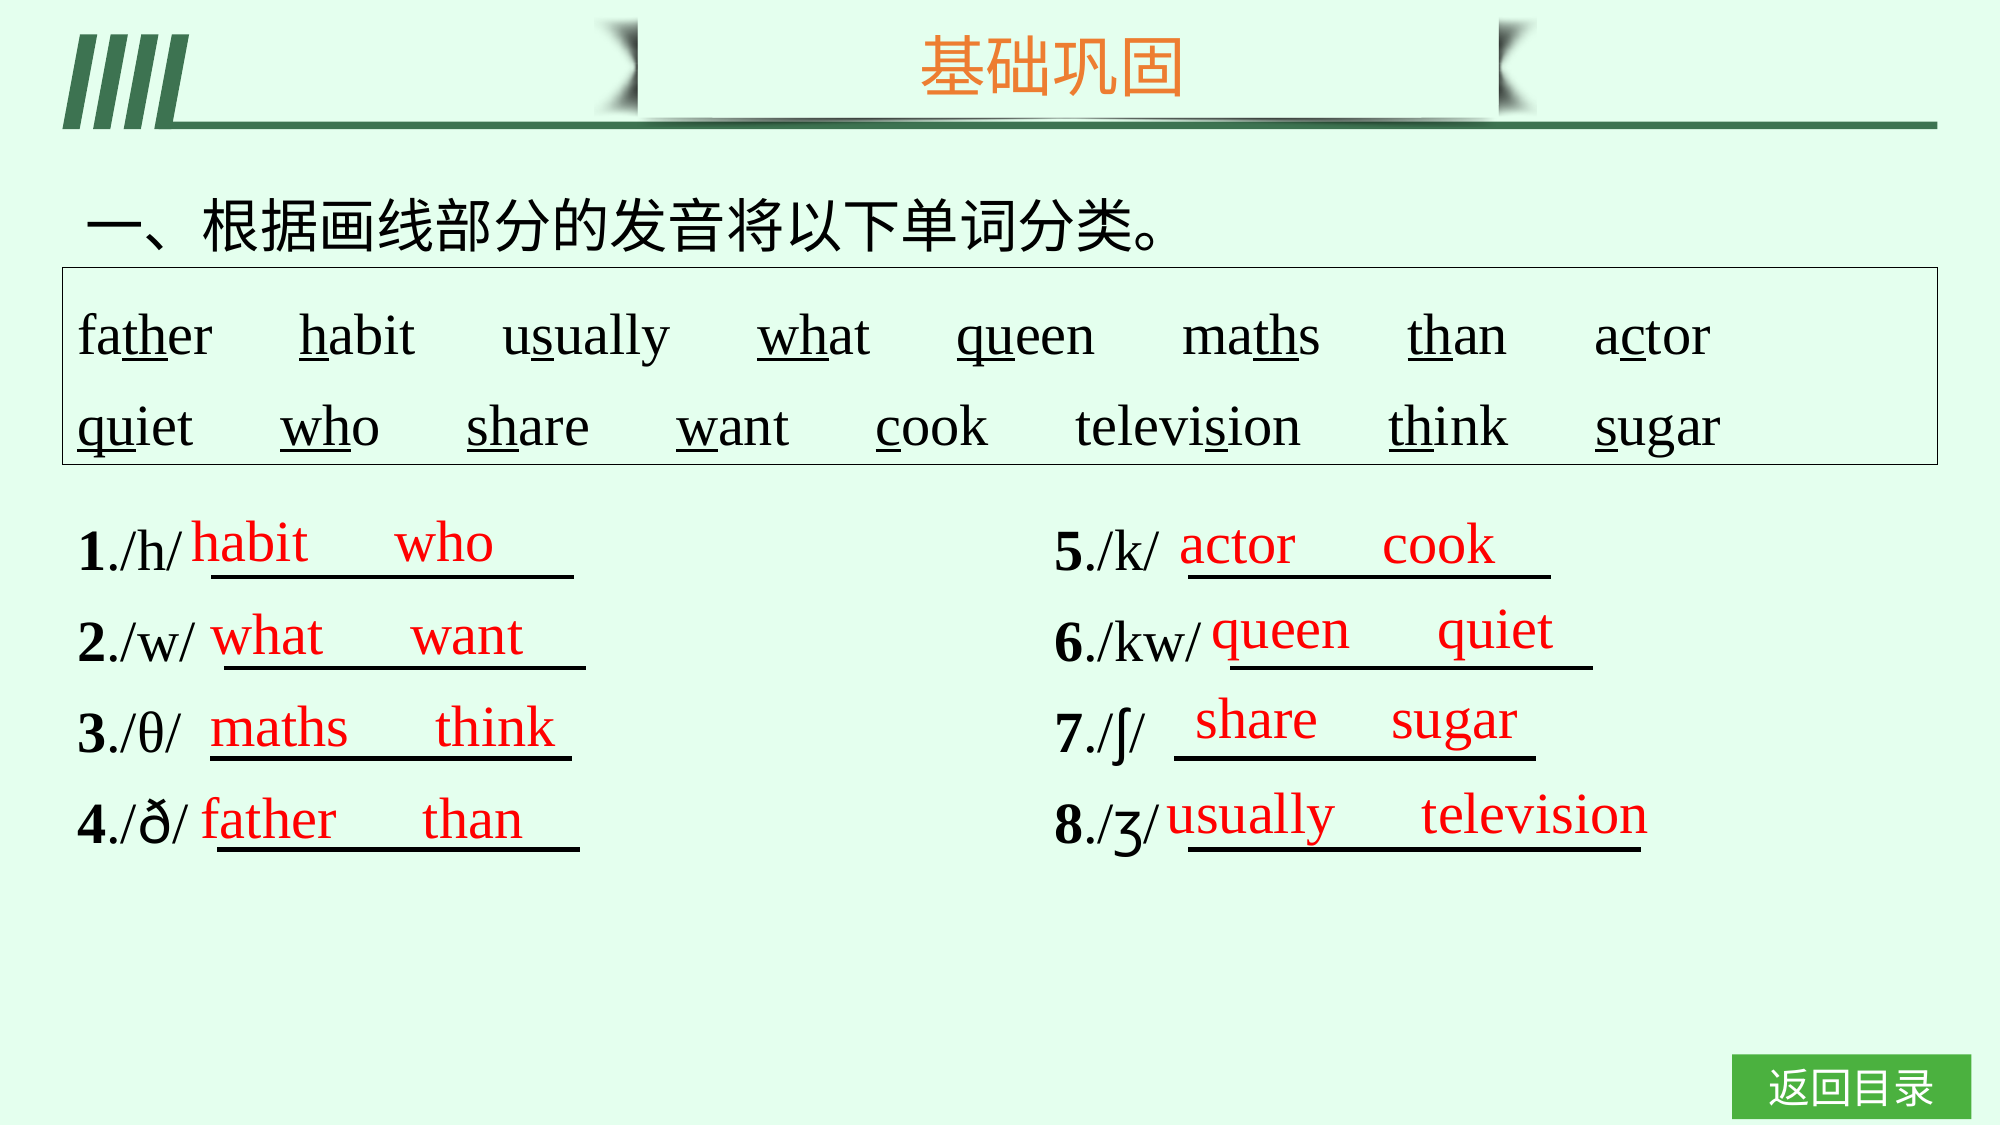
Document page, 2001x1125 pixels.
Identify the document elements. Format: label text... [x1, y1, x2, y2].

text_box queen quiet [1196, 568, 1641, 668]
text_box what want [195, 575, 611, 666]
text_box 一、根据画线部分的发音将以下单词分类。 [70, 160, 1221, 267]
text_box father habit usually what queen maths than actor quiet who share want cook television think sugar [62, 267, 1938, 465]
text_box father than [185, 758, 539, 858]
text_box 5./k/ 6./kw/ 7./ʃ/ 8./ʒ/ [1039, 483, 1734, 863]
text_box maths think [195, 666, 643, 766]
text_box share sugar [1181, 659, 1605, 753]
text_box 1./h/ 2./w/ 3./θ/ 4./ð/ [62, 483, 757, 863]
text_box habit who [176, 482, 510, 581]
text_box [594, 16, 1537, 127]
text_box usually television [1152, 753, 1664, 853]
text_box actor cook [1165, 483, 1511, 583]
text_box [62, 34, 1938, 130]
